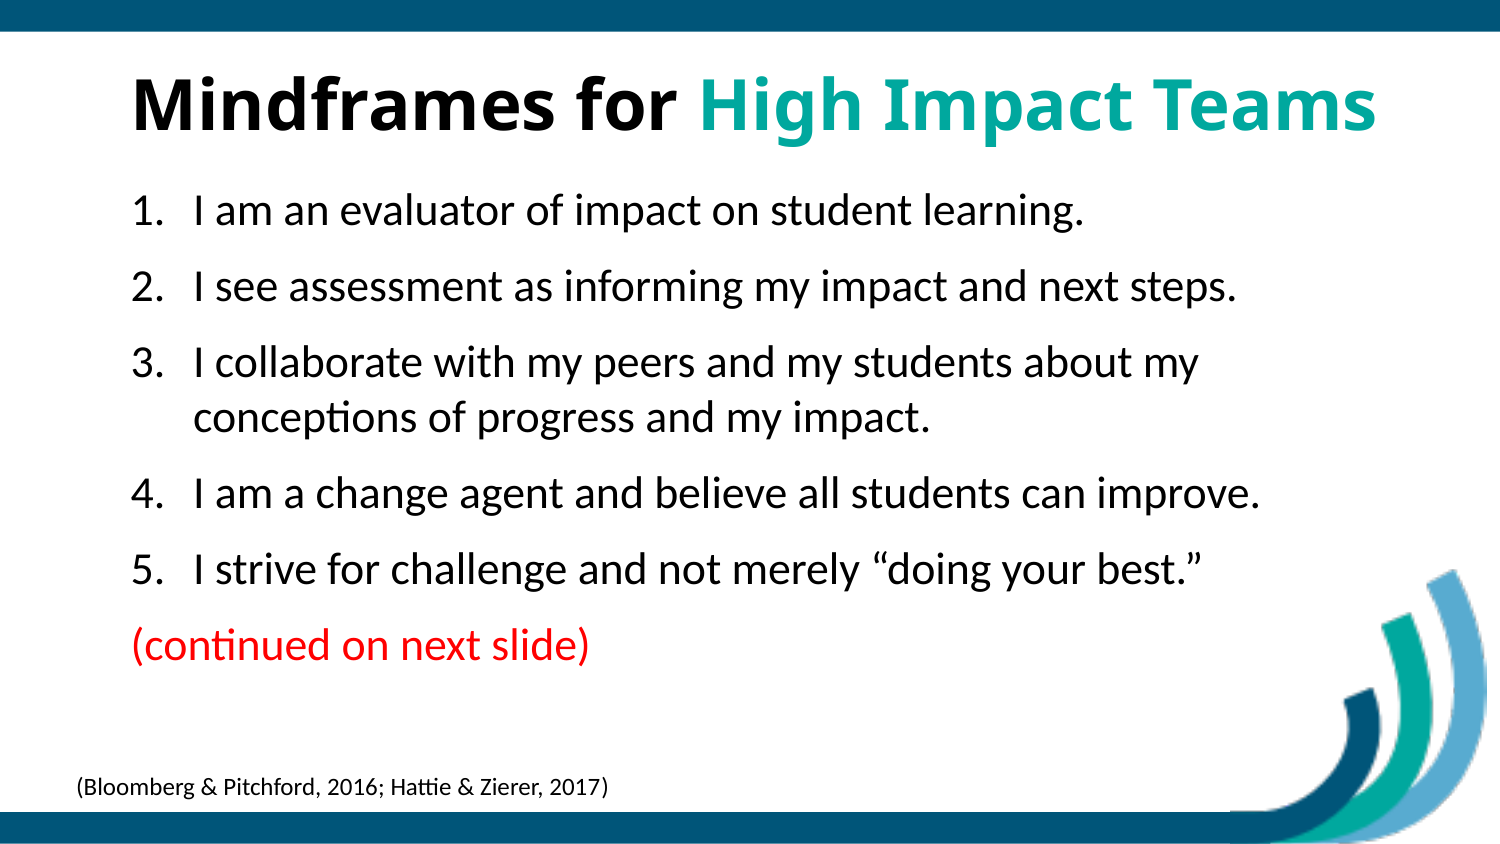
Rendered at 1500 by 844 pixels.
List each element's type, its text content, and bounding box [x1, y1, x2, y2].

list I am an evaluator of impact on student learning. I see assessment as informing my impact and next steps. I collaborate with my peers and my students about my conceptions of progress and my impact. I am a change agent and believe all students can improve. I strive for challenge and not merely “doing your best.” (continued on next slide) [103, 165, 1397, 666]
text_box (Bloomberg & Pitchford, 2016; Hattie & Zierer, 2017) [61, 763, 1385, 809]
picture [1230, 568, 1487, 844]
title Mindframes for High Impact Teams [103, 44, 1397, 165]
